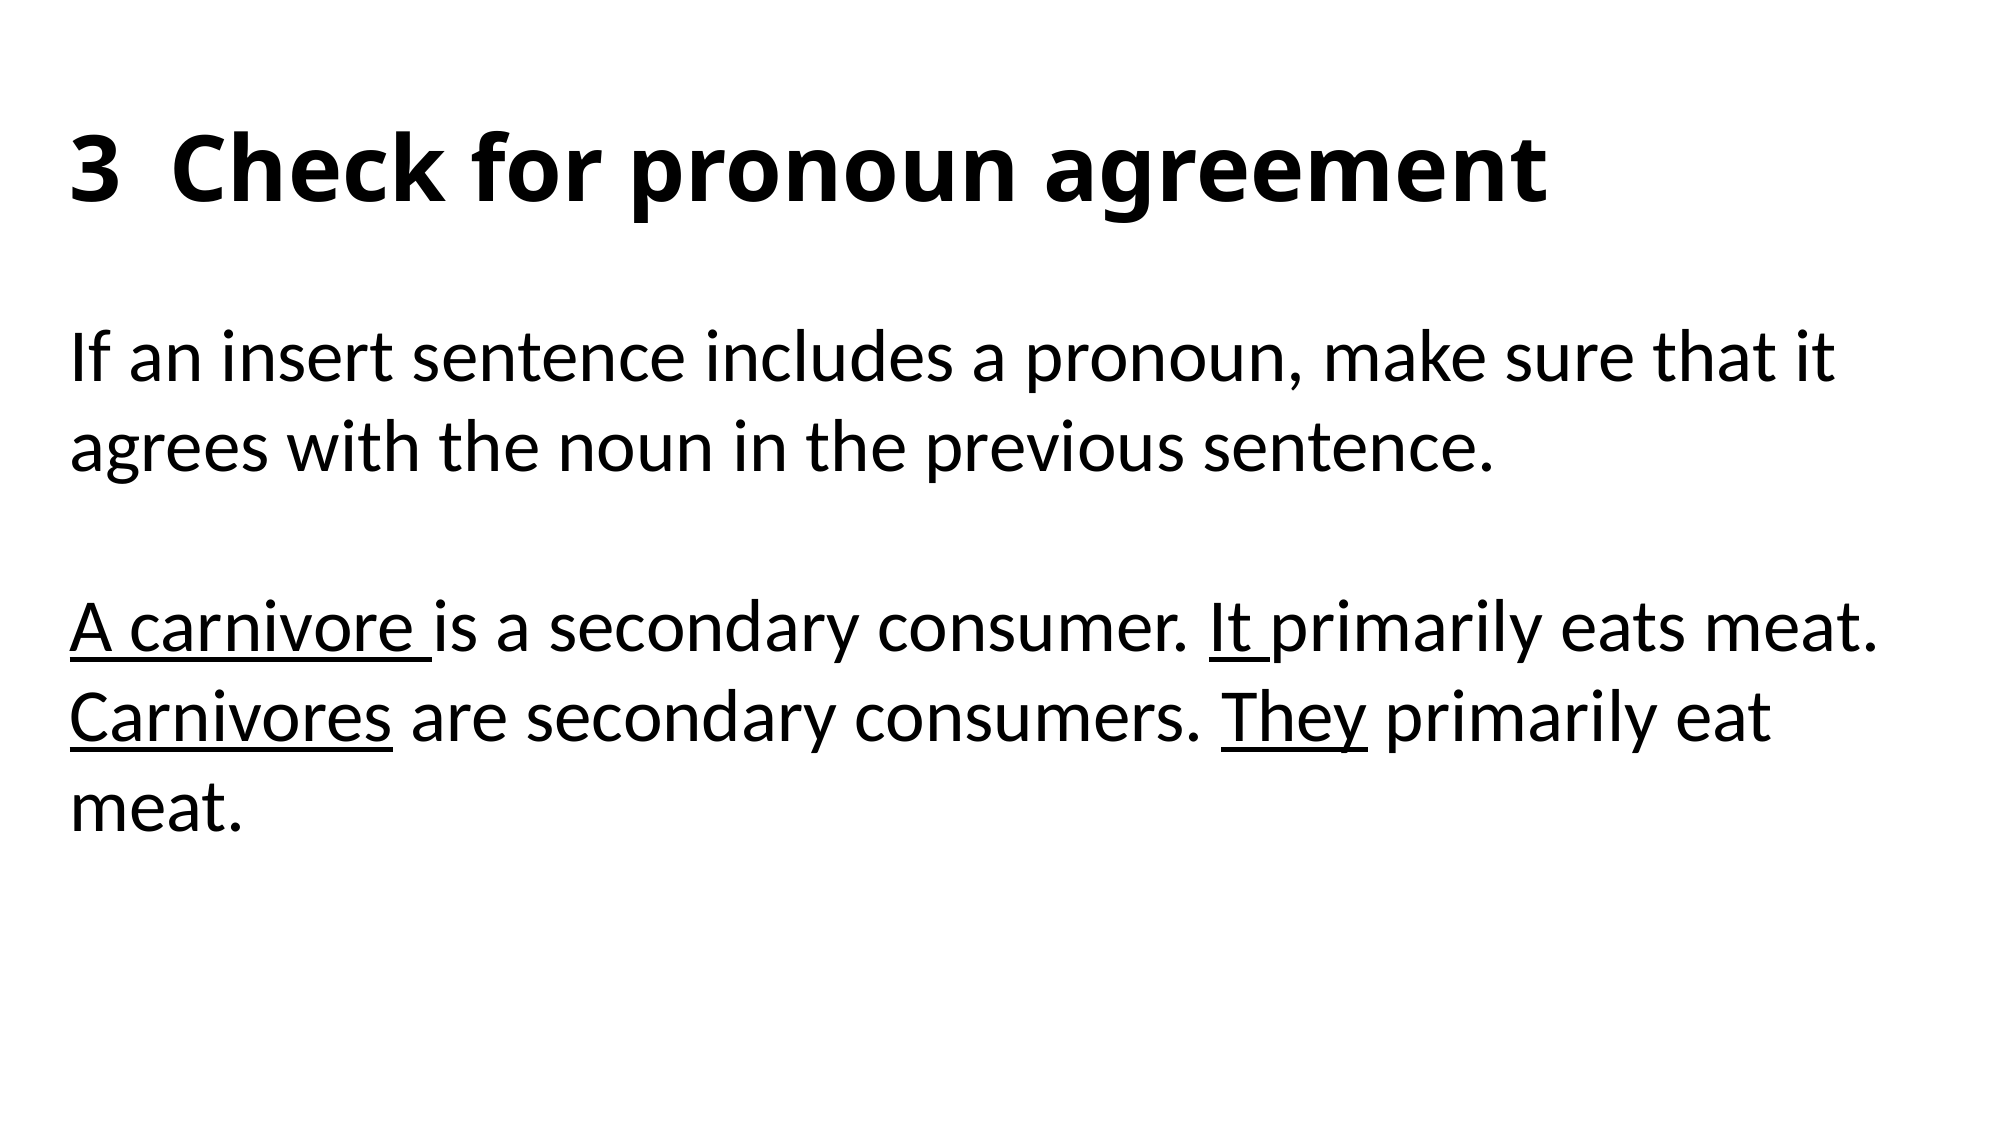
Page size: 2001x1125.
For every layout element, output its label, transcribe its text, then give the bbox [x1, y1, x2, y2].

list If an insert sentence includes a pronoun, make sure that it agrees with the noun in the previous sentence. A carnivore is a secondary consumer. It primarily eats meat. Carnivores are secondary consumers. They primarily eat meat. [54, 299, 1901, 1014]
title 3 Check for pronoun agreement [54, 62, 1863, 280]
